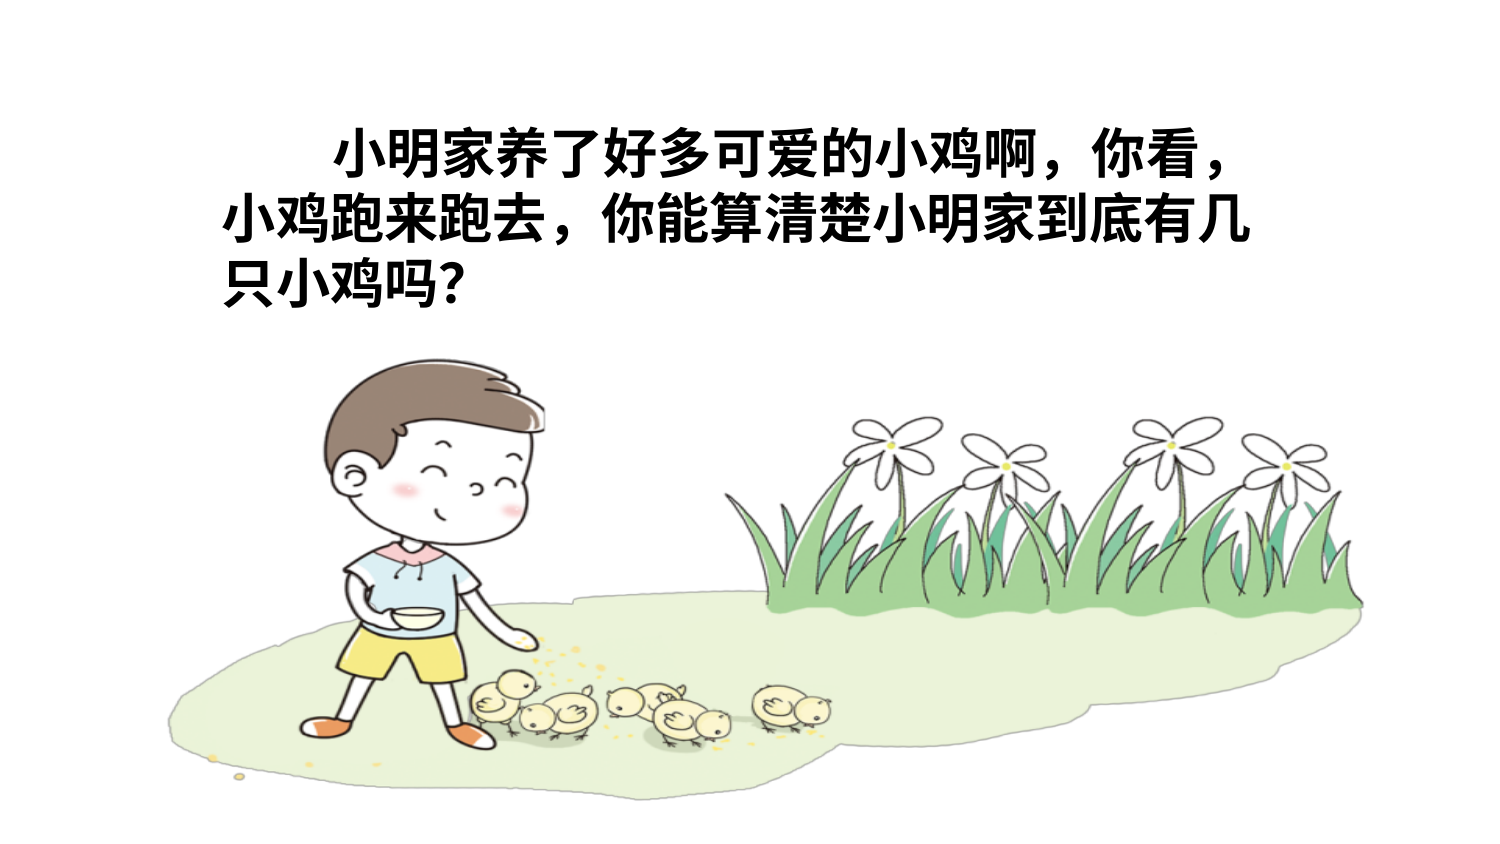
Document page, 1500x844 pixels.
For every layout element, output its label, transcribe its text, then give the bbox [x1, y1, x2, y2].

text_box 小明家养了好多可爱的小鸡啊，你看，小鸡跑来跑去，你能算清楚小明家到底有几只小鸡吗？ [207, 111, 1282, 303]
picture [148, 303, 1401, 802]
